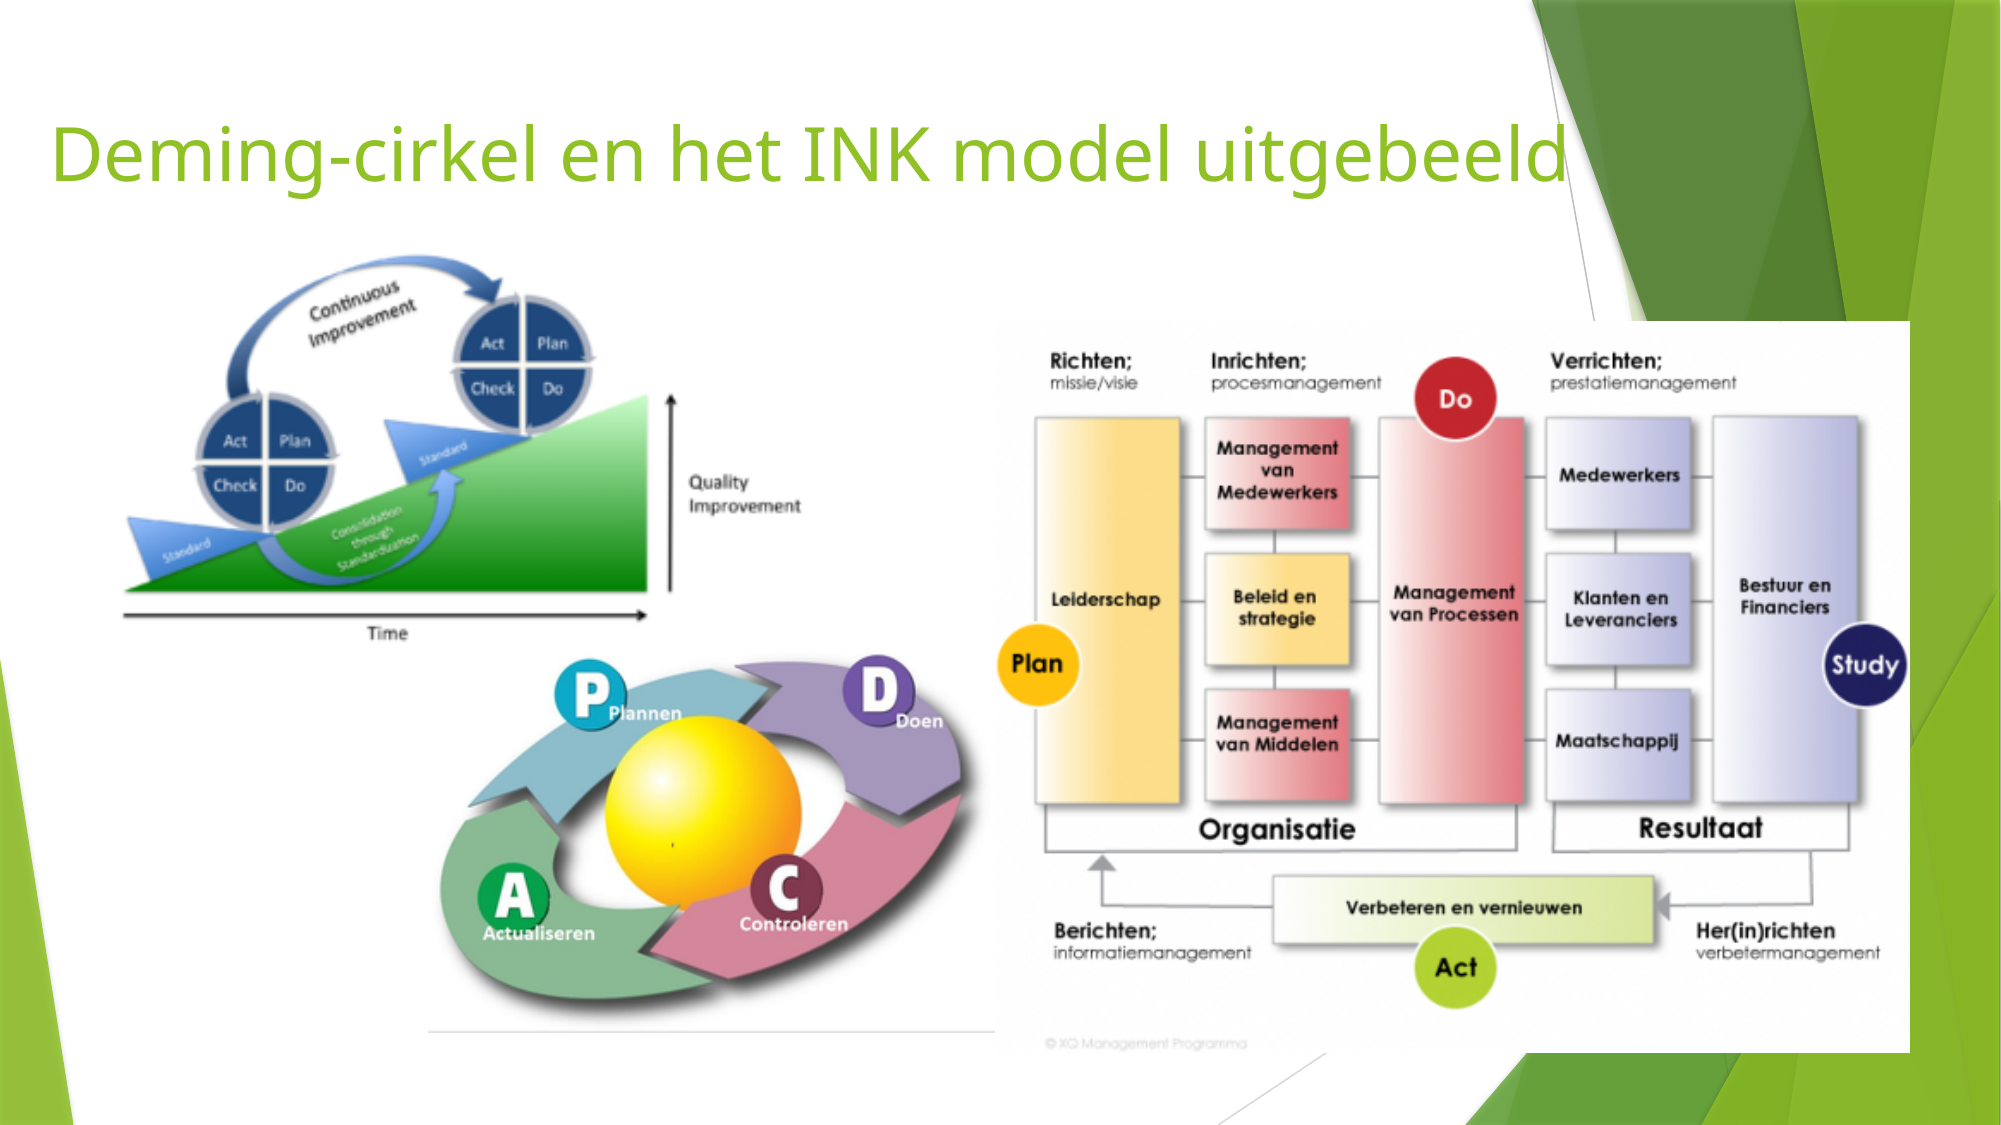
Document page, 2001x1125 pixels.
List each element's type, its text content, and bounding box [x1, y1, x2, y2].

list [97, 237, 816, 662]
title Deming-cirkel en het INK model uitgebeeld [31, 98, 1589, 238]
picture [427, 320, 1911, 1054]
